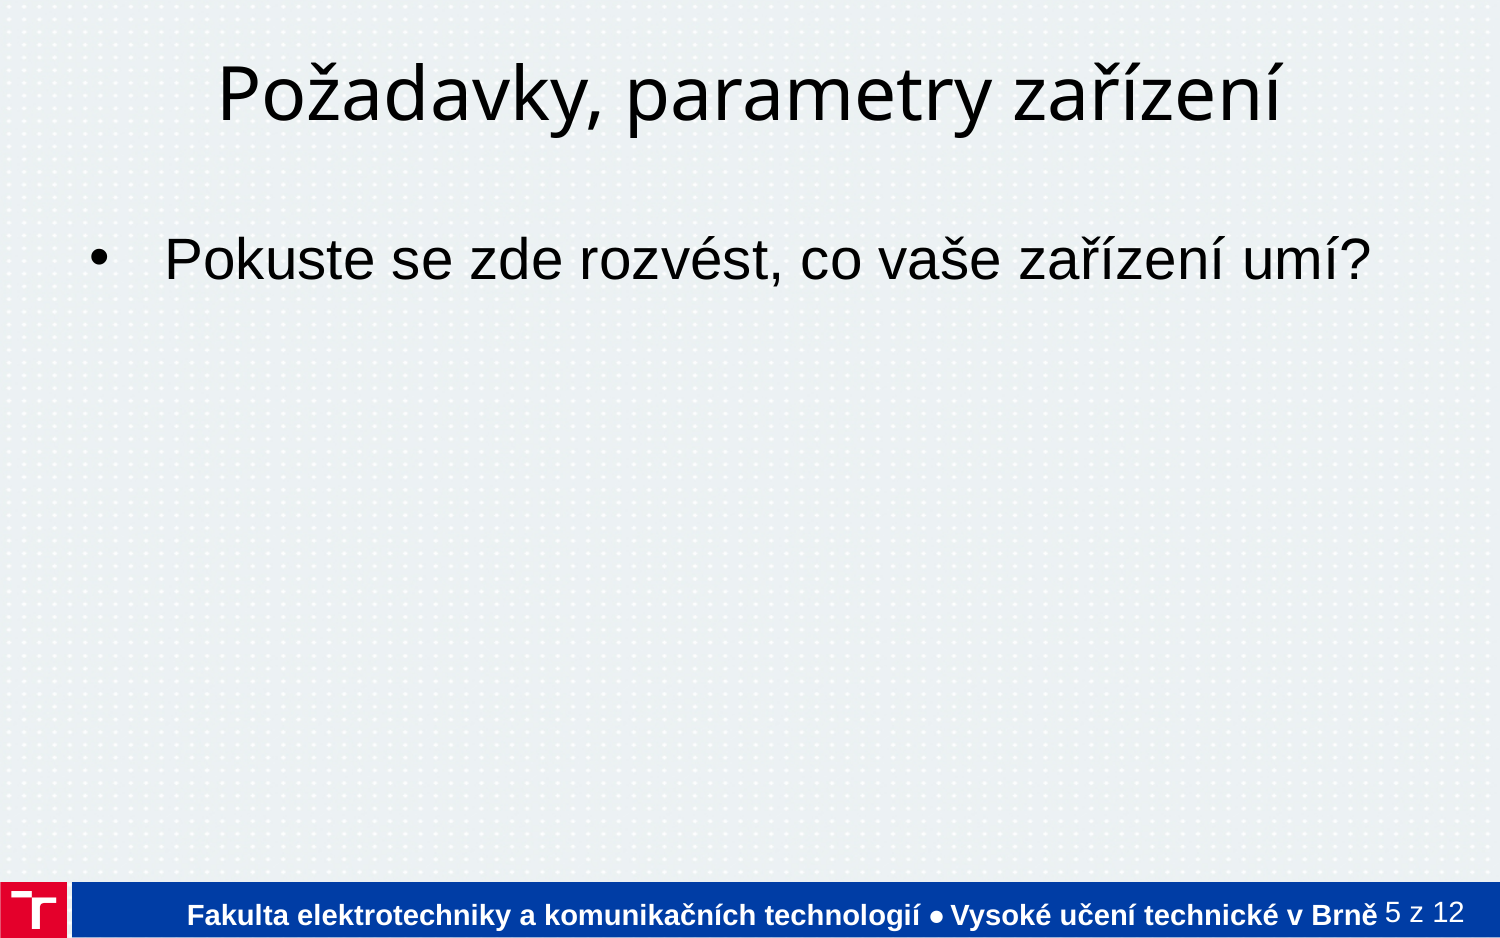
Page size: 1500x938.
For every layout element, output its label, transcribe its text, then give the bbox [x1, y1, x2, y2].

picture [0, 0, 1500, 938]
list Pokuste se zde rozvést, co vaše zařízení umí? [75, 213, 1425, 838]
title Požadavky, parametry zařízení [75, 37, 1425, 194]
